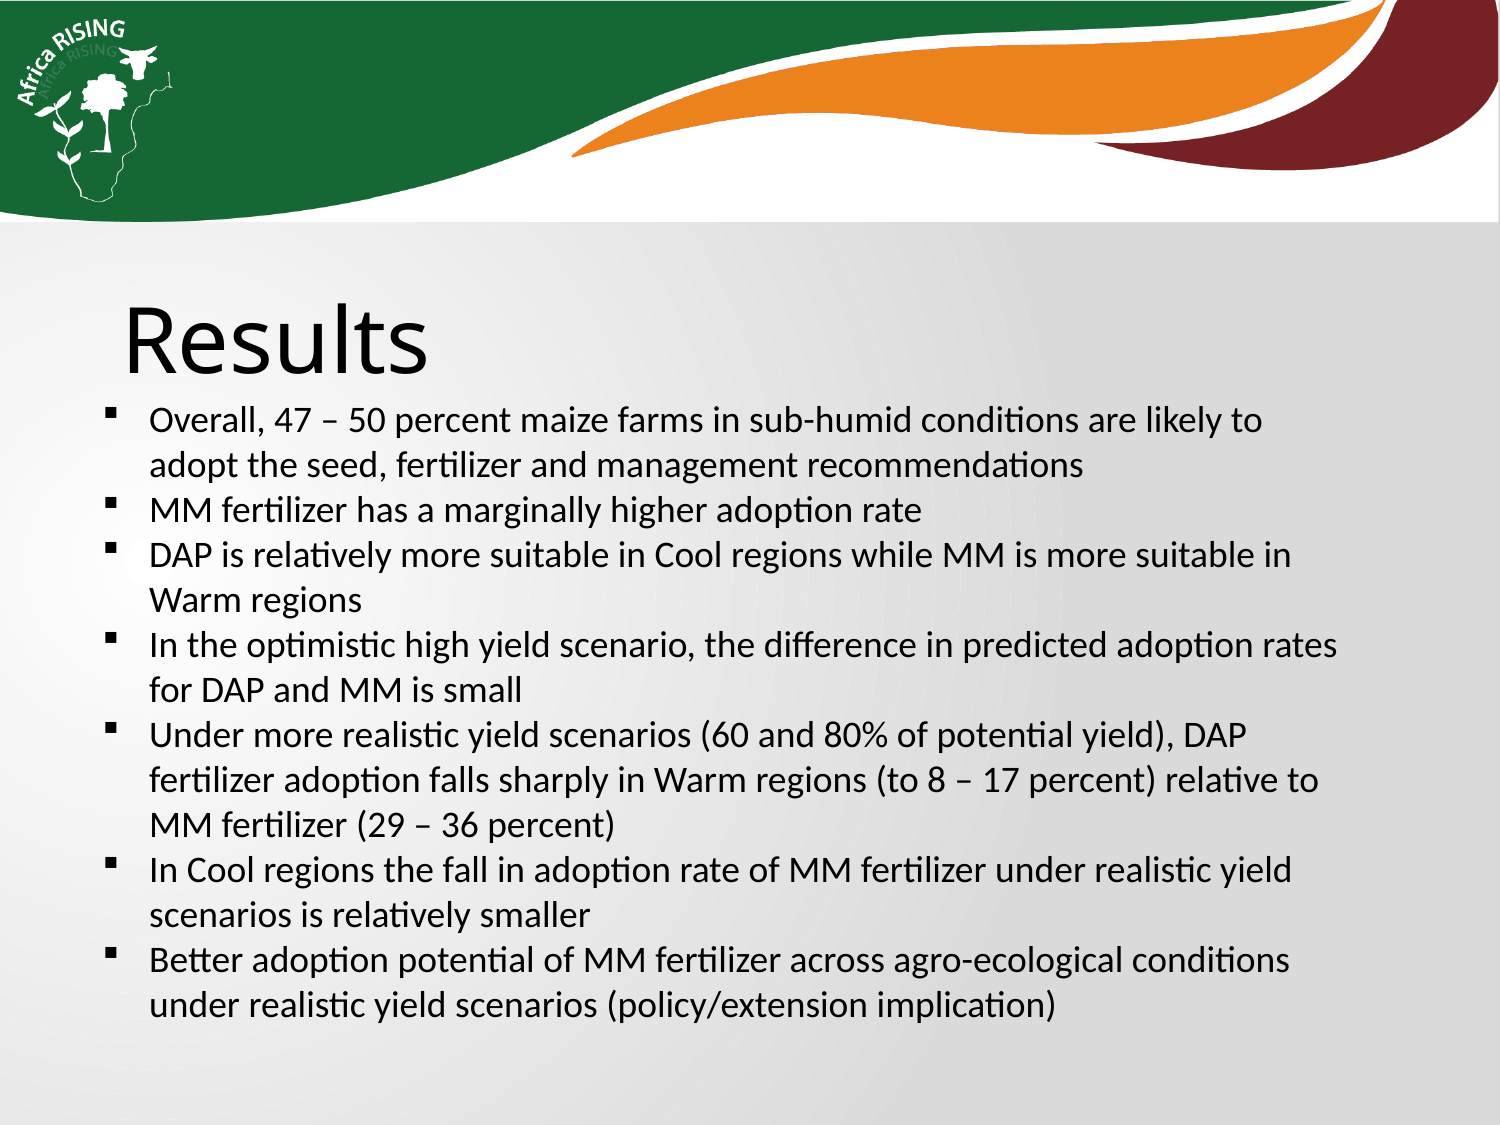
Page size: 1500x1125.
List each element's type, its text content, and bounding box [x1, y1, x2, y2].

picture [0, 0, 1499, 222]
list Results [87, 275, 1363, 387]
text_box Overall, 47 – 50 percent maize farms in sub-humid conditions are likely to adopt the seed, fertilizer and management recommendations MM fertilizer has a marginally higher adoption rate DAP is relatively more suitable in Cool regions while MM is more suitable in Warm regions In the optimistic high yield scenario, the difference in predicted adoption rates for DAP and MM is small Under more realistic yield scenarios (60 and 80% of potential yield), DAP fertilizer adoption falls sharply in Warm regions (to 8 – 17 percent) relative to MM fertilizer (29 – 36 percent) In Cool regions the fall in adoption rate of MM fertilizer under realistic yield scenarios is relatively smaller Better adoption potential of MM fertilizer across agro-ecological conditions under realistic yield scenarios (policy/extension implication) [87, 387, 1363, 1123]
